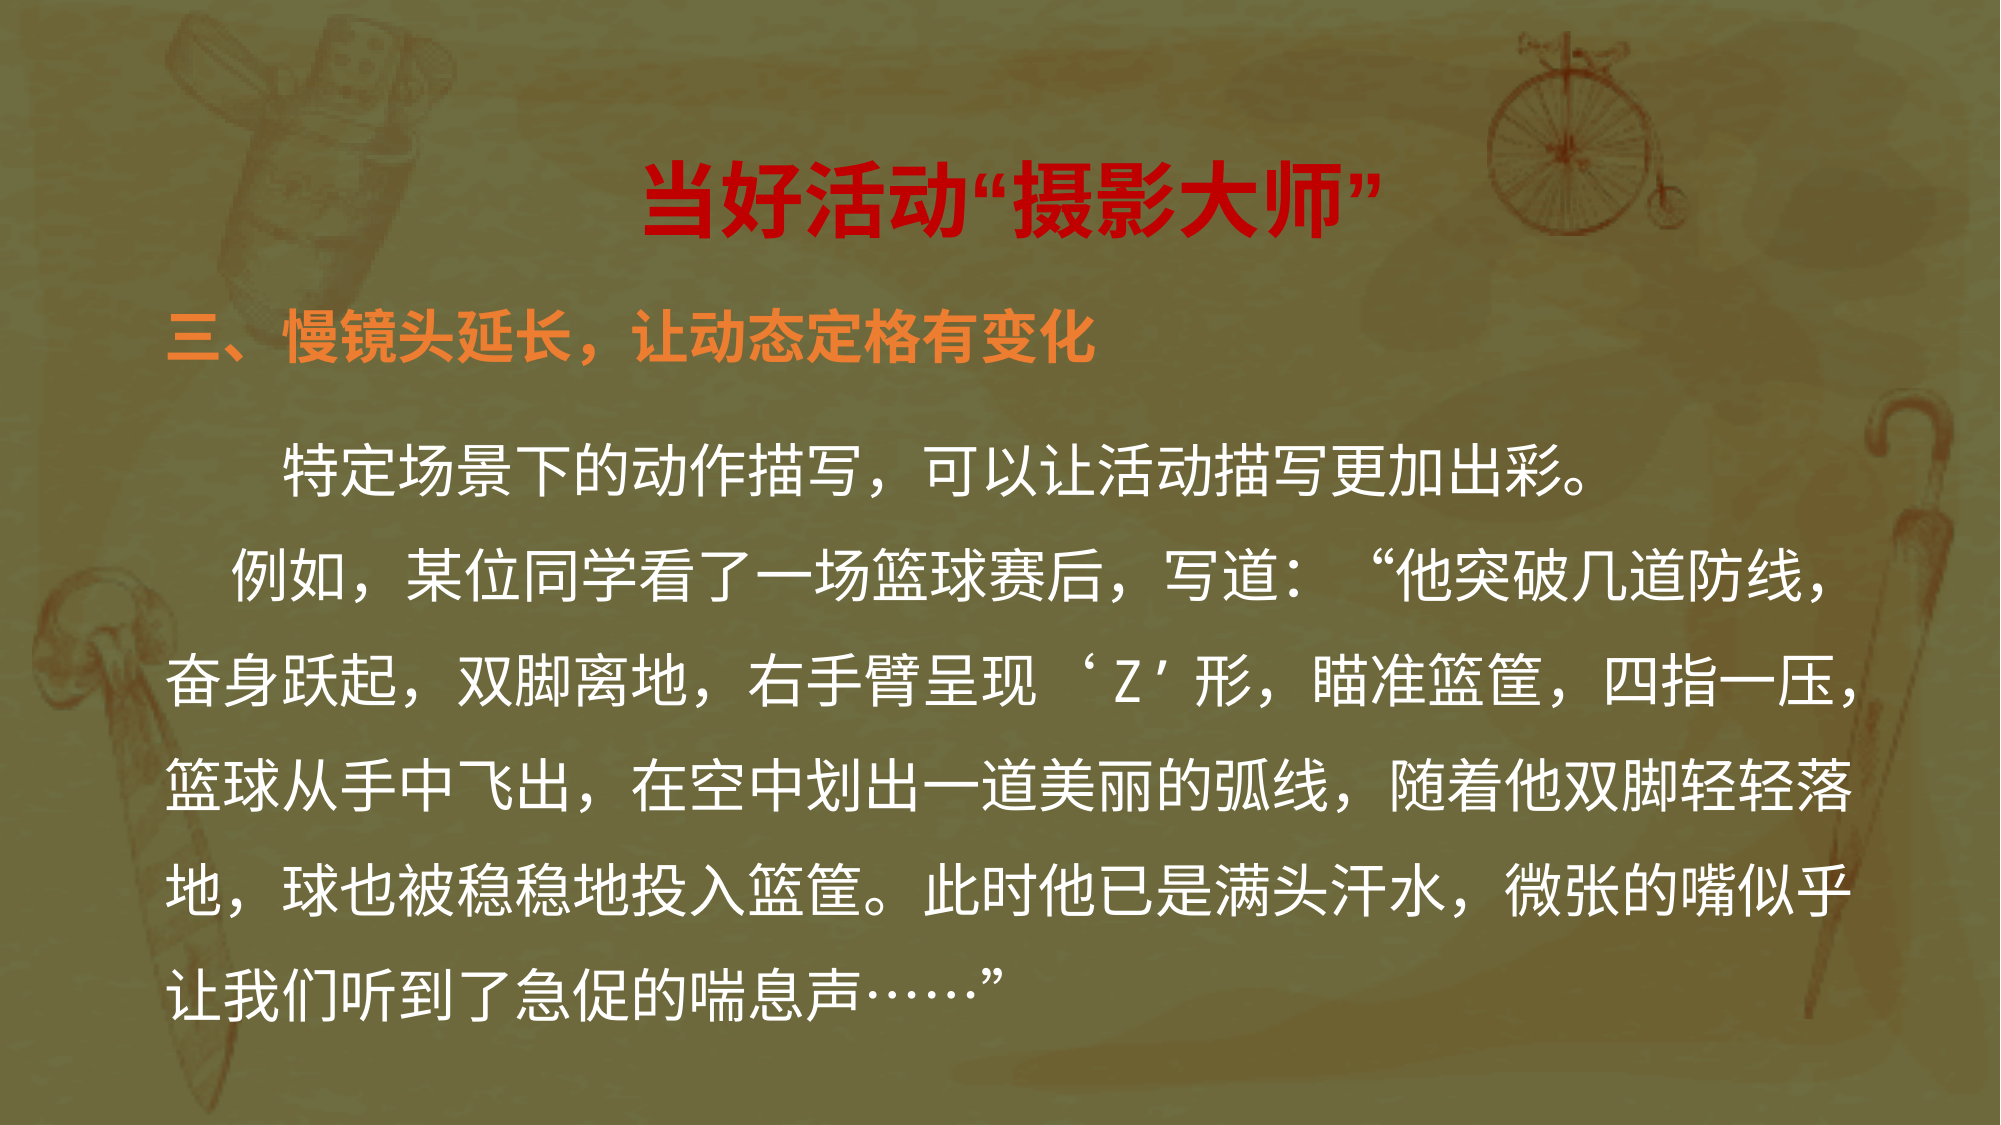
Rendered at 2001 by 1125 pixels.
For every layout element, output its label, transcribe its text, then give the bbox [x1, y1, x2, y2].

text_box 特定场景下的动作描写，可以让活动描写更加出彩。 例如，某位同学看了一场篮球赛后，写道：“他突破几道防线，奋身跃起，双脚离地，右手臂呈现‘Z’形，瞄准篮筐，四指一压，篮球从手中飞出，在空中划出一道美丽的弧线，随着他双脚轻轻落地，球也被稳稳地投入篮筐。此时他已是满头汗水，微张的嘴似乎让我们听到了急促的喘息声……” [150, 392, 1919, 1125]
text_box 当好活动“摄影大师” [589, 140, 1434, 256]
picture [0, 0, 2000, 1125]
text_box 三、慢镜头延长，让动态定格有变化 [150, 293, 1546, 378]
